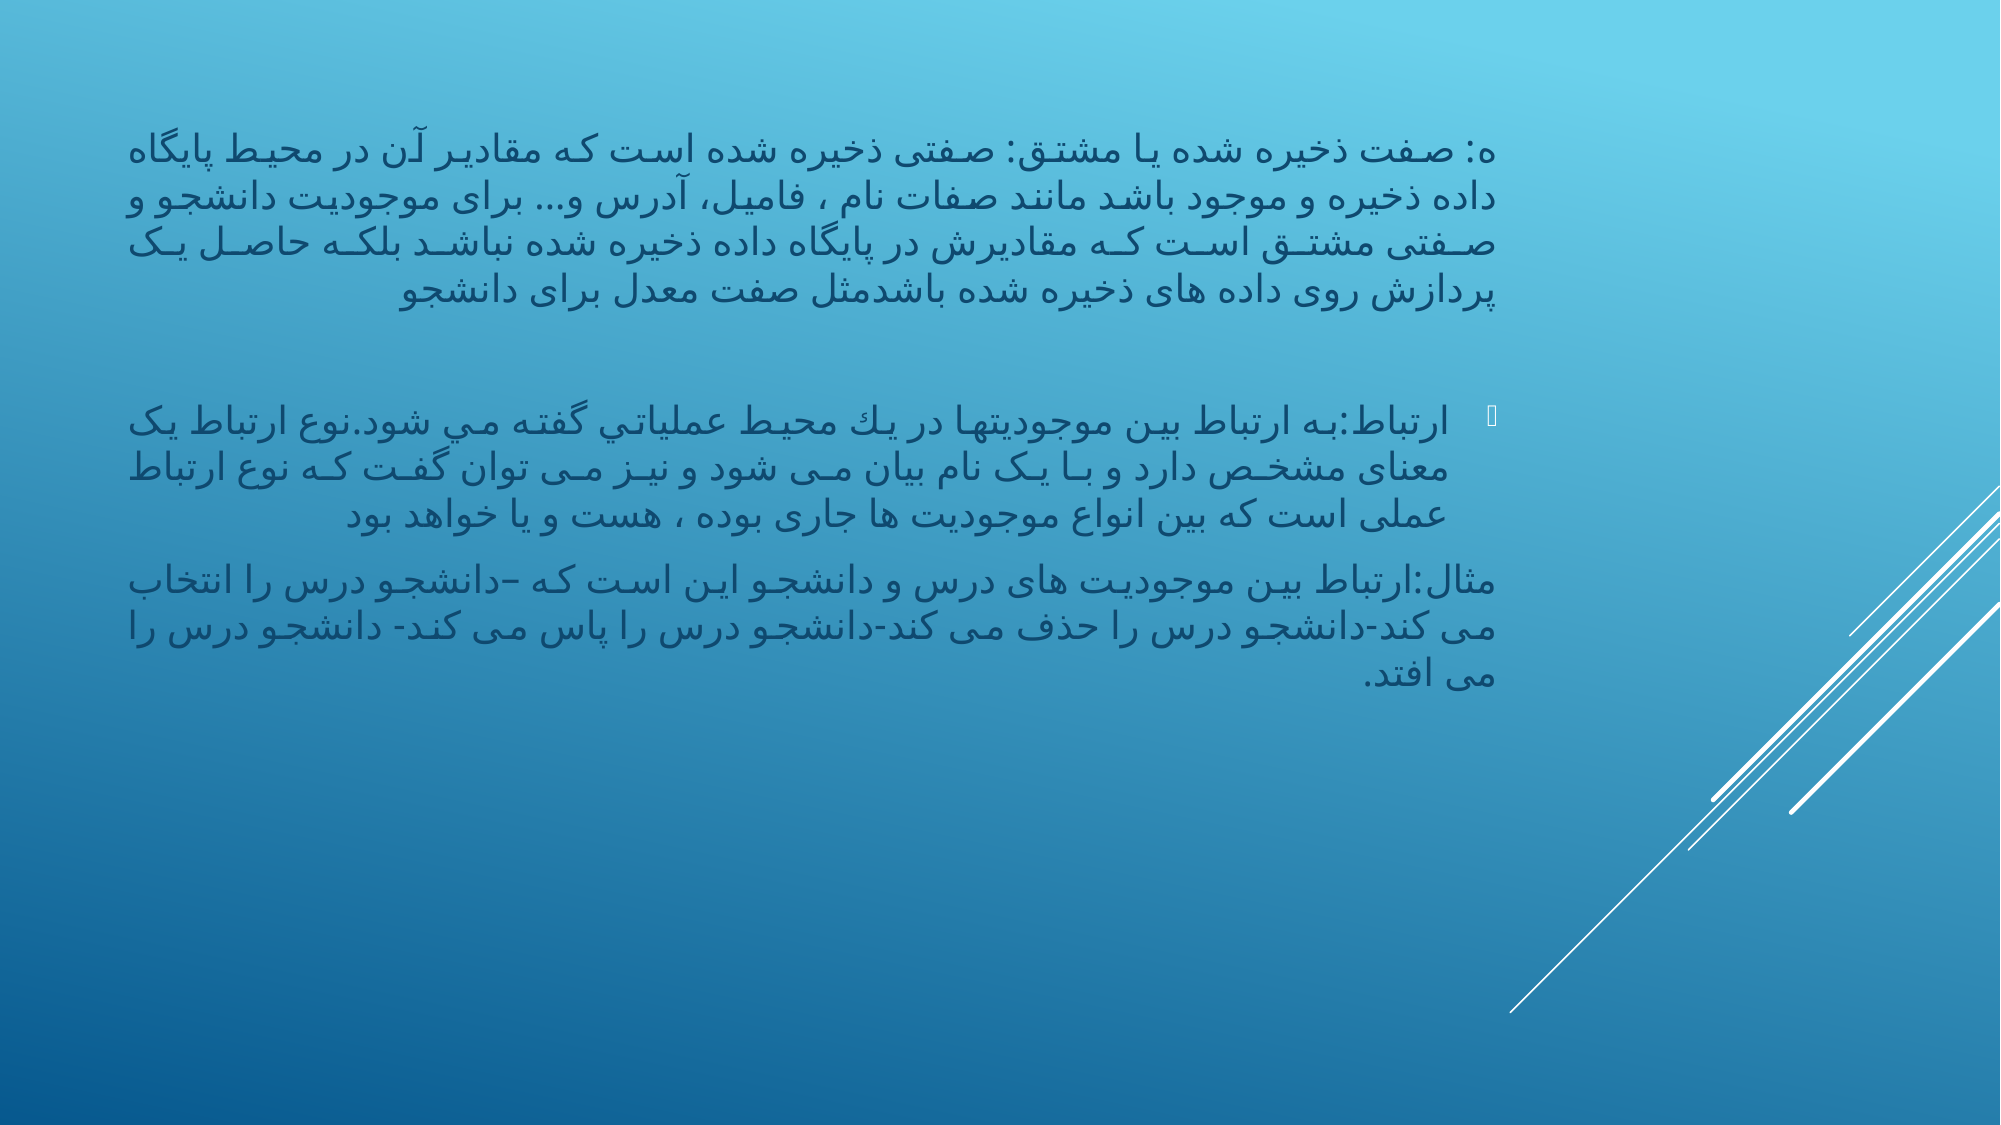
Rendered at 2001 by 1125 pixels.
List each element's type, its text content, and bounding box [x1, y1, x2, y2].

list ه: صفت ذخیره شده یا مشتق: صفتی ذخیره شده است که مقادیر آن در محیط پایگاه داده ذخیره و موجود باشد مانند صفات نام ، فامیل، آدرس و... برای موجودیت دانشجو و صفتی مشتق است که مقادیرش در پایگاه داده ذخیره شده نباشد بلکه حاصل یک پردازش روی داده های ذخیره شده باشدمثل صفت معدل برای دانشجو ارتباط:به ارتباط بين موجوديتها در يك محيط عملياتي گفته مي شود.نوع ارتباط یک معنای مشخص دارد و با یک نام بیان می شود و نیز می توان گفت که نوع ارتباط عملی است که بین انواع موجودیت ها جاری بوده ، هست و یا خواهد بود مثال:ارتباط بین موجودیت های درس و دانشجو این است که –دانشجو درس را انتخاب می کند-دانشجو درس را حذف می کند-دانشجو درس را پاس می کند- دانشجو درس را می افتد. [112, 112, 1513, 706]
